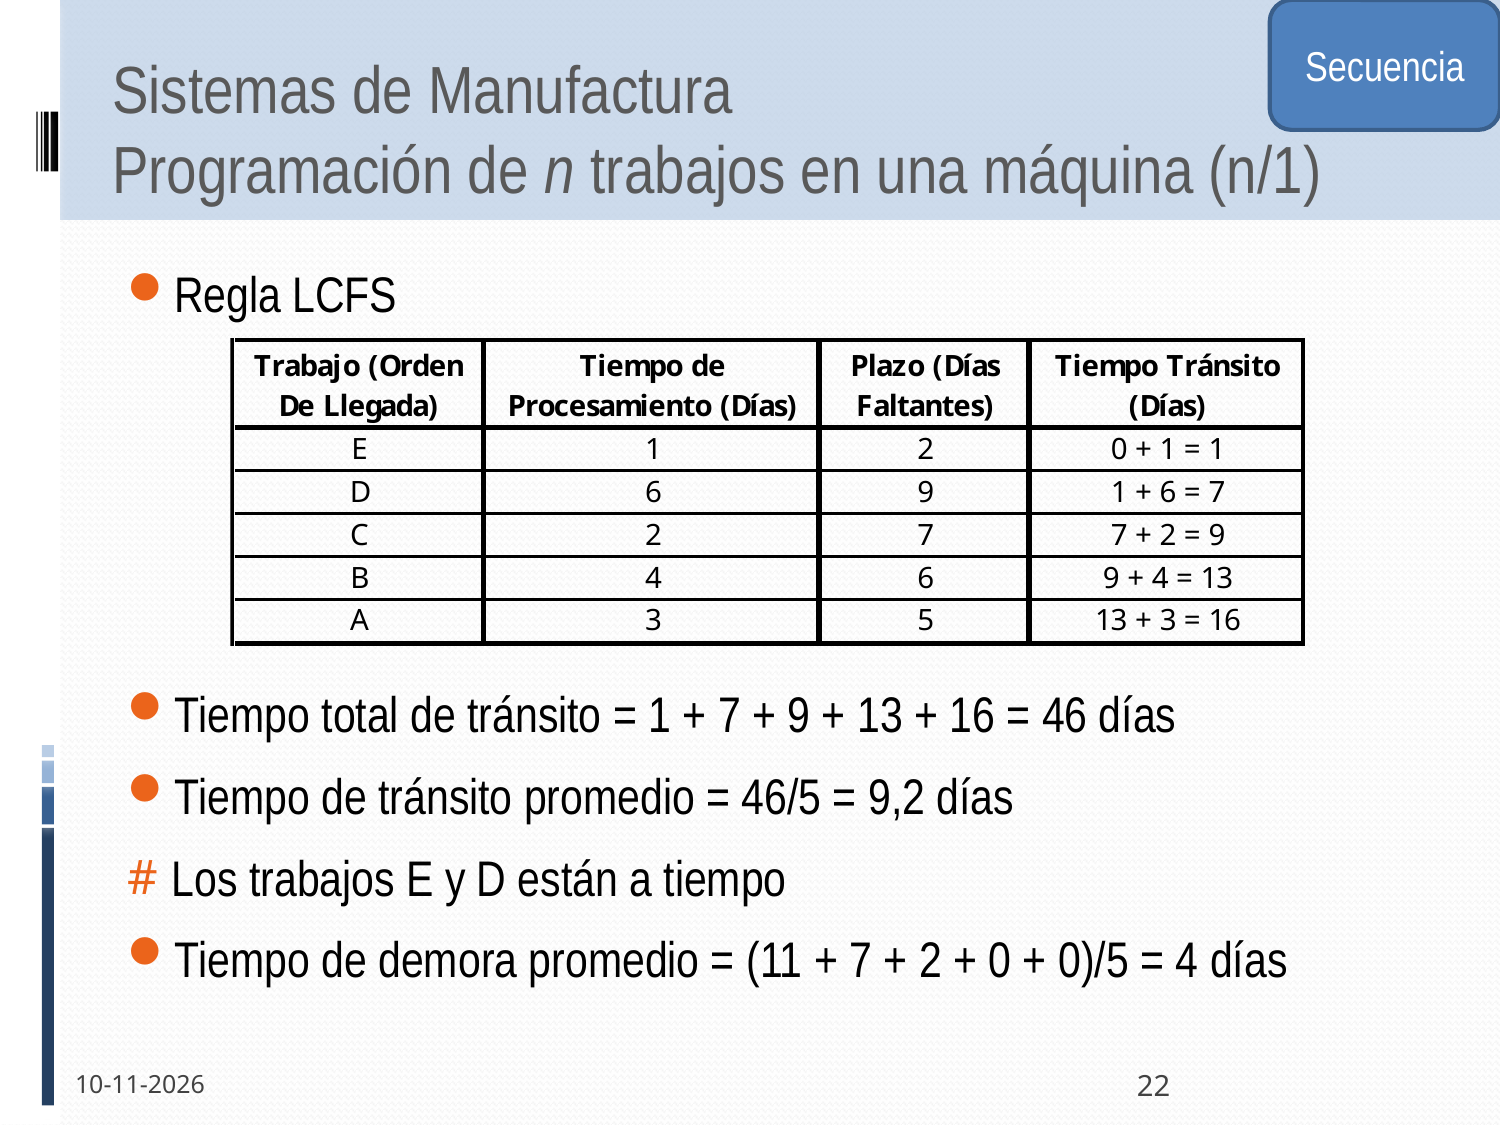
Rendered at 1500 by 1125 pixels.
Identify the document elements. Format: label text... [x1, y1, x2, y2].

title Sistemas de Manufactura Programación de n trabajos en una máquina (n/1) [111, 18, 1436, 207]
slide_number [75, 1042, 243, 1103]
slide_number 22 [1045, 1046, 1171, 1107]
picture [229, 337, 1306, 646]
text_box Secuencia [1267, 0, 1500, 132]
text_box Carga [223, 340, 1311, 657]
list Regla LCFS Tiempo total de tránsito = 1 + 7 + 9 + 13 + 16 = 46 días Tiempo de tránsito promedio = 46/5 = 9,2 días Los trabajos E y D están a tiempo Tiempo de demora promedio = (11 + 7 + 2 + 0 + 0)/5 = 4 días [111, 255, 1436, 1038]
